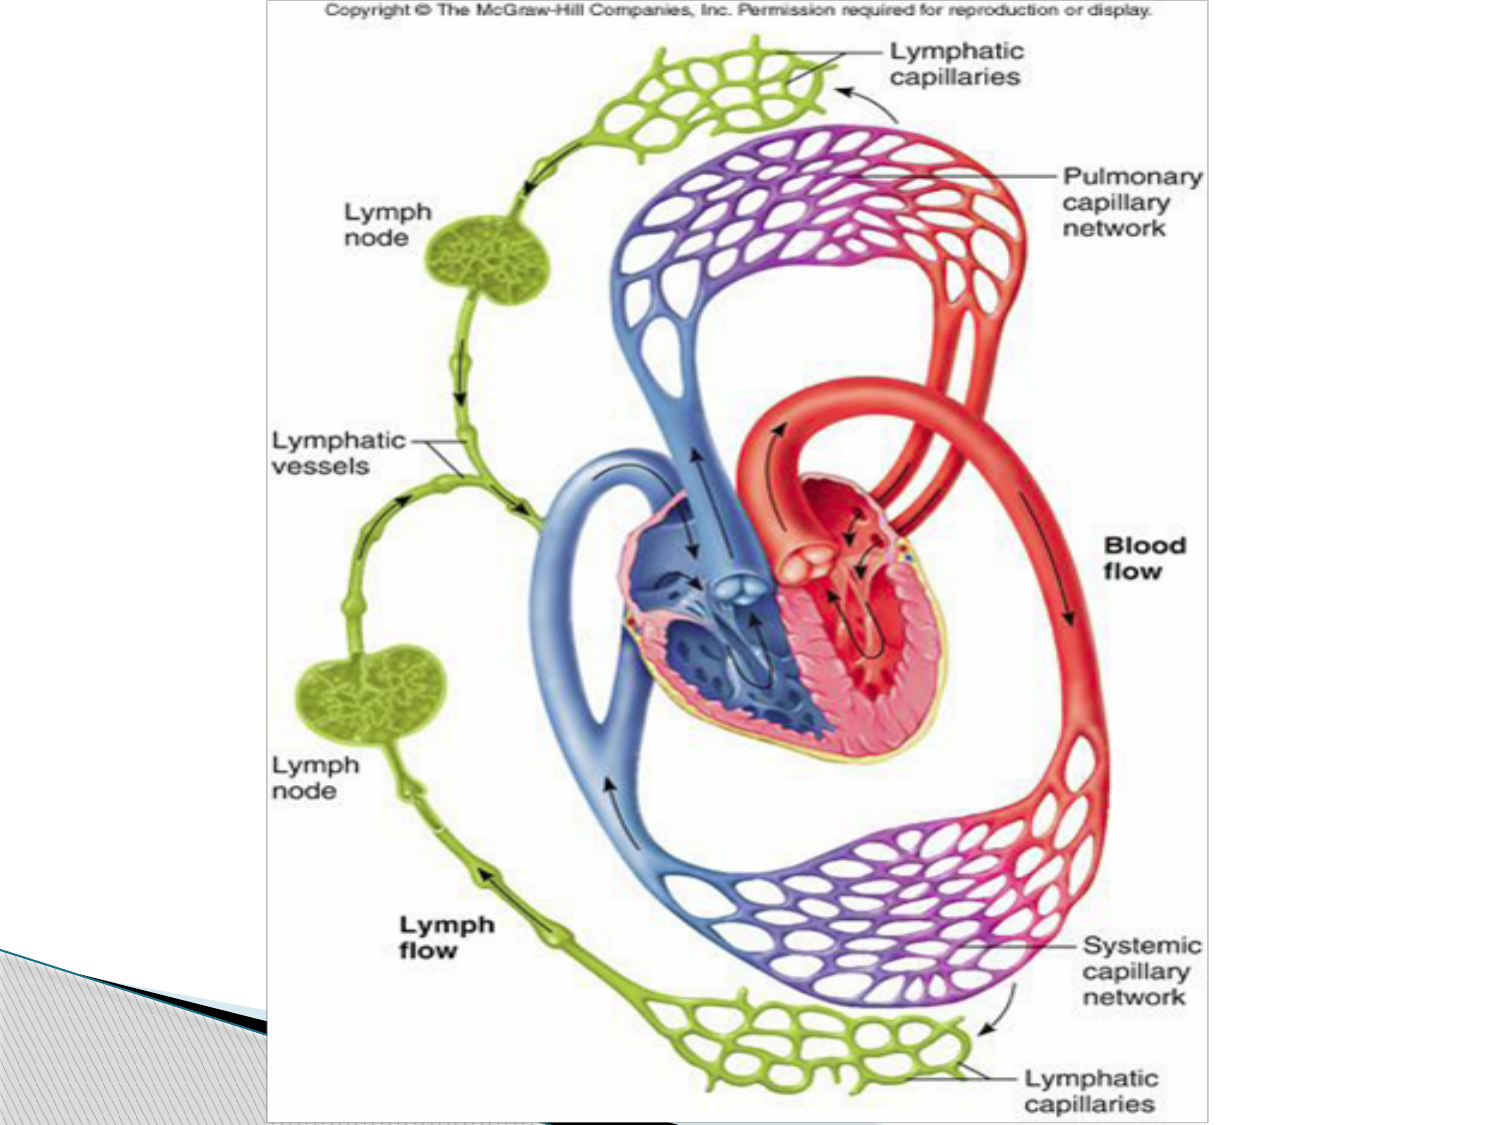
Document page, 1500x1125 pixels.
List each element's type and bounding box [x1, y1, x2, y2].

picture [265, 0, 1211, 1125]
